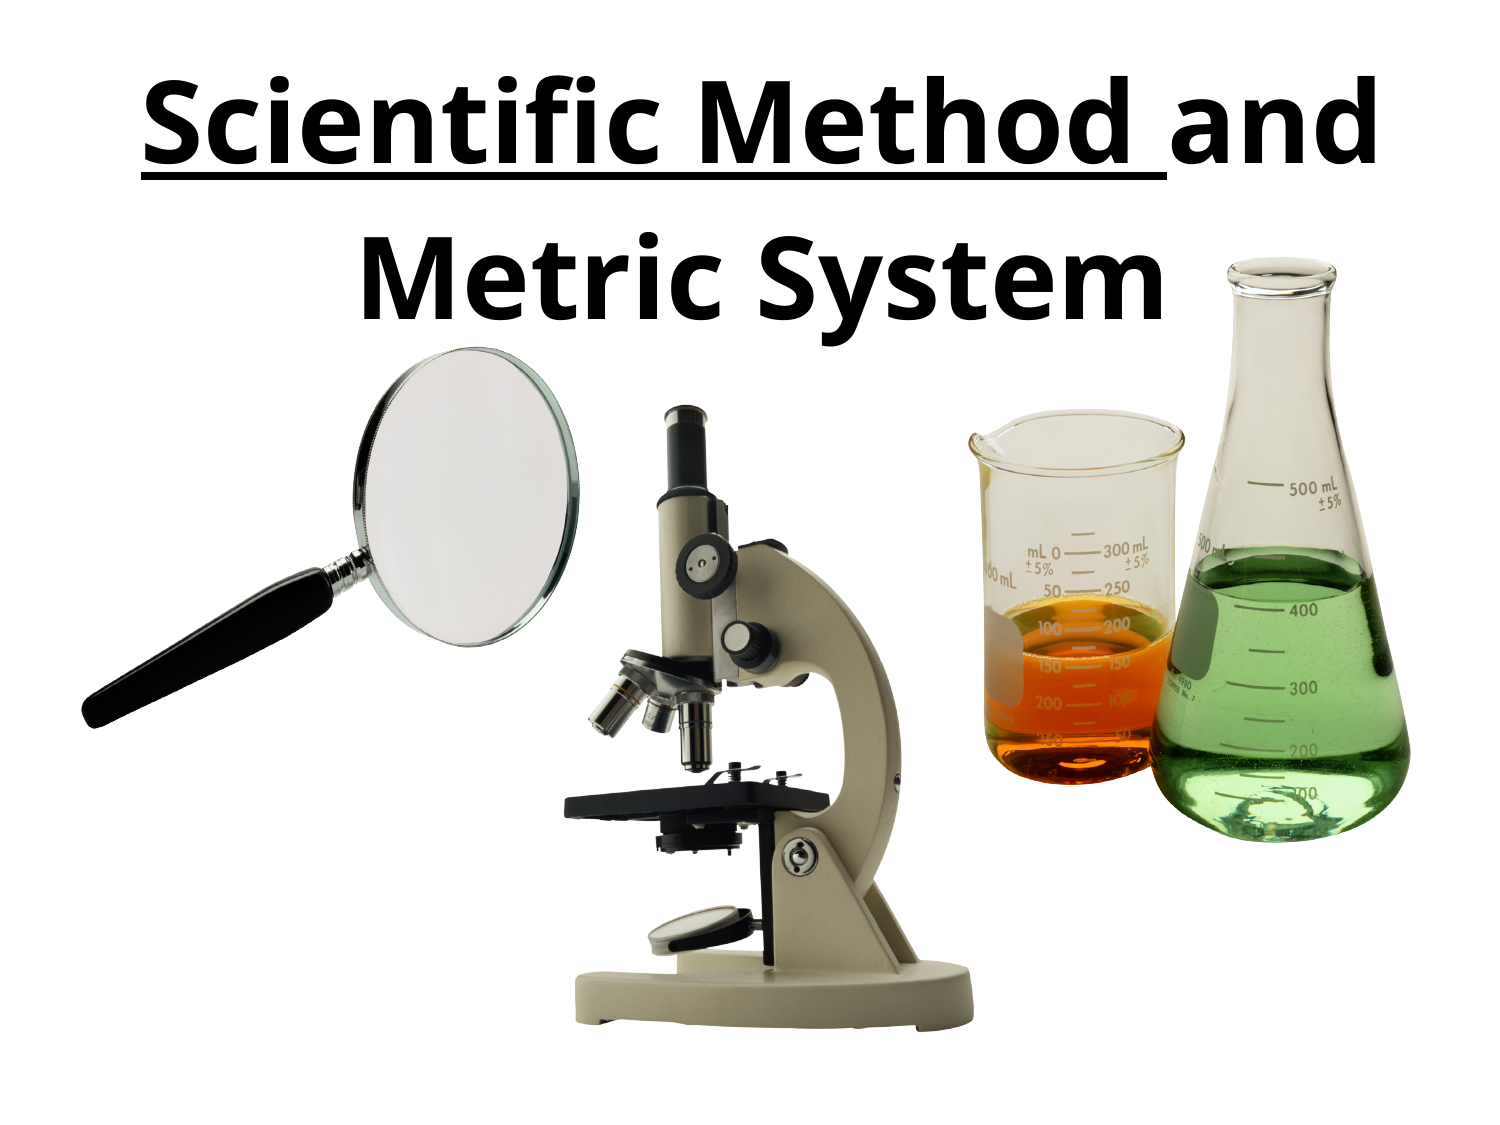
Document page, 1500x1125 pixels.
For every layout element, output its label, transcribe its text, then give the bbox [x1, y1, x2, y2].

title Scientific Method and Metric System [125, 75, 1400, 317]
picture [74, 249, 1416, 1125]
